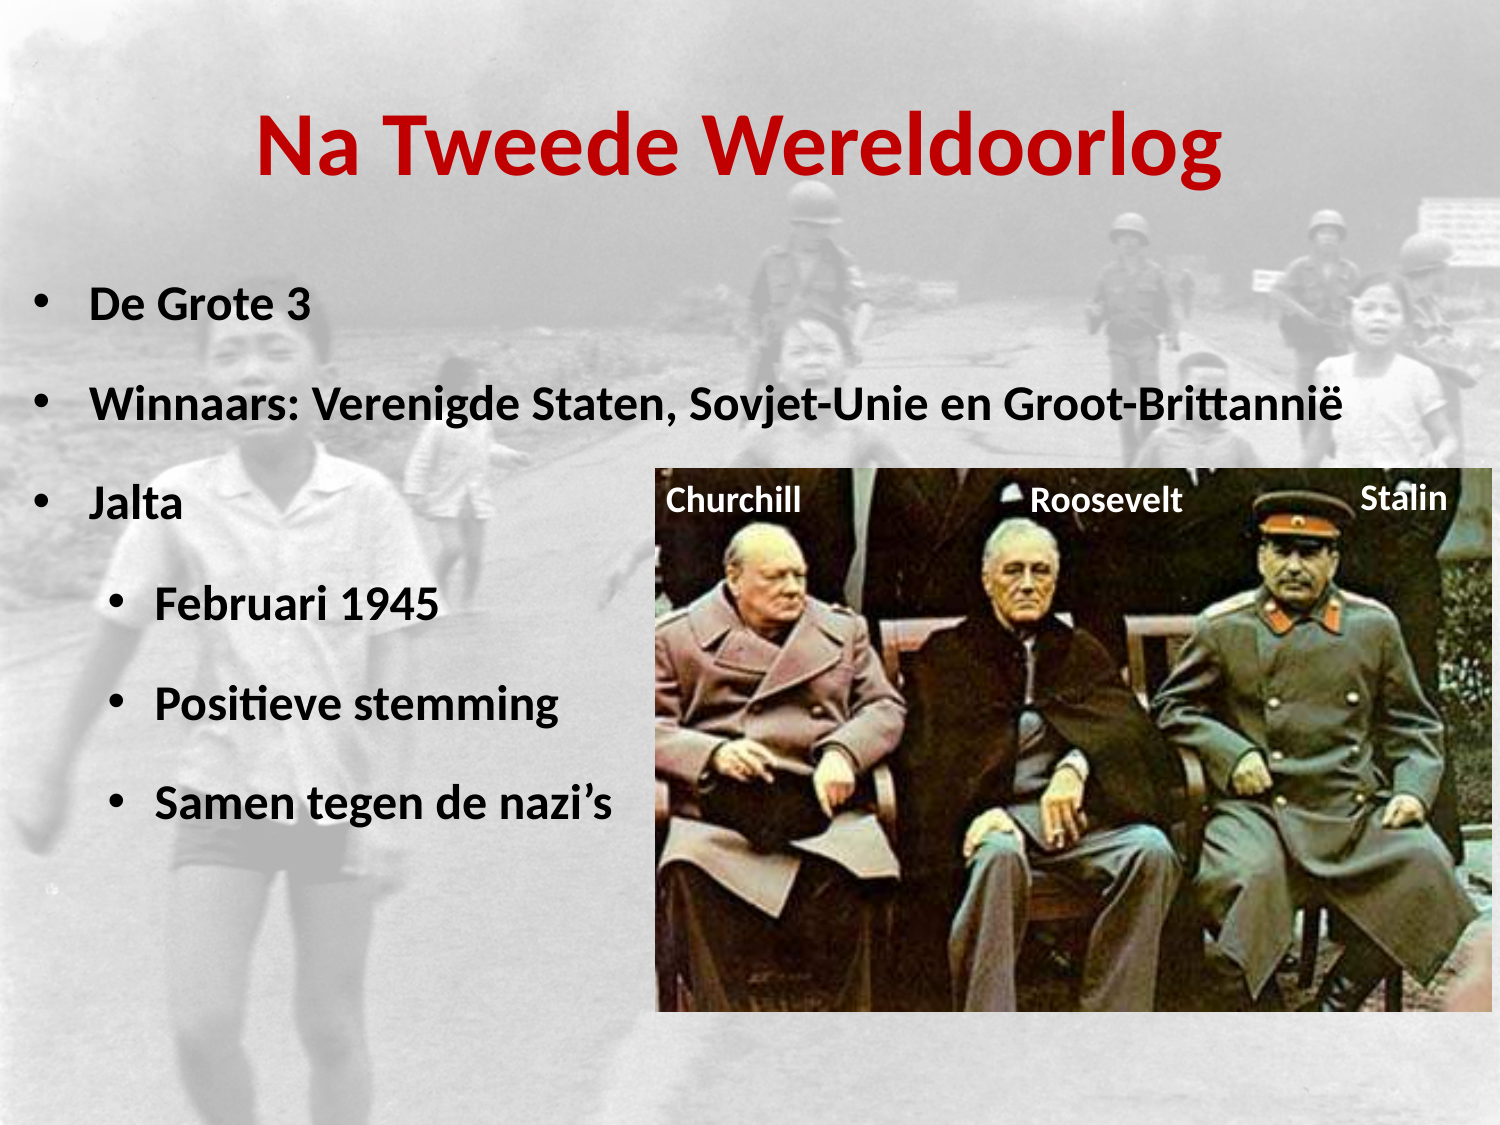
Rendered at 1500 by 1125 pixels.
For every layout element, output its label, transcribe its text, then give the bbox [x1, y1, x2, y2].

title Na Tweede Wereldoorlog [75, 45, 1425, 233]
list De Grote 3 Winnaars: Verenigde Staten, Sovjet-Unie en Groot-Brittannië Jalta Februari 1945 Positieve stemming Samen tegen de nazi’s [17, 232, 1385, 1106]
picture [655, 467, 1493, 1012]
